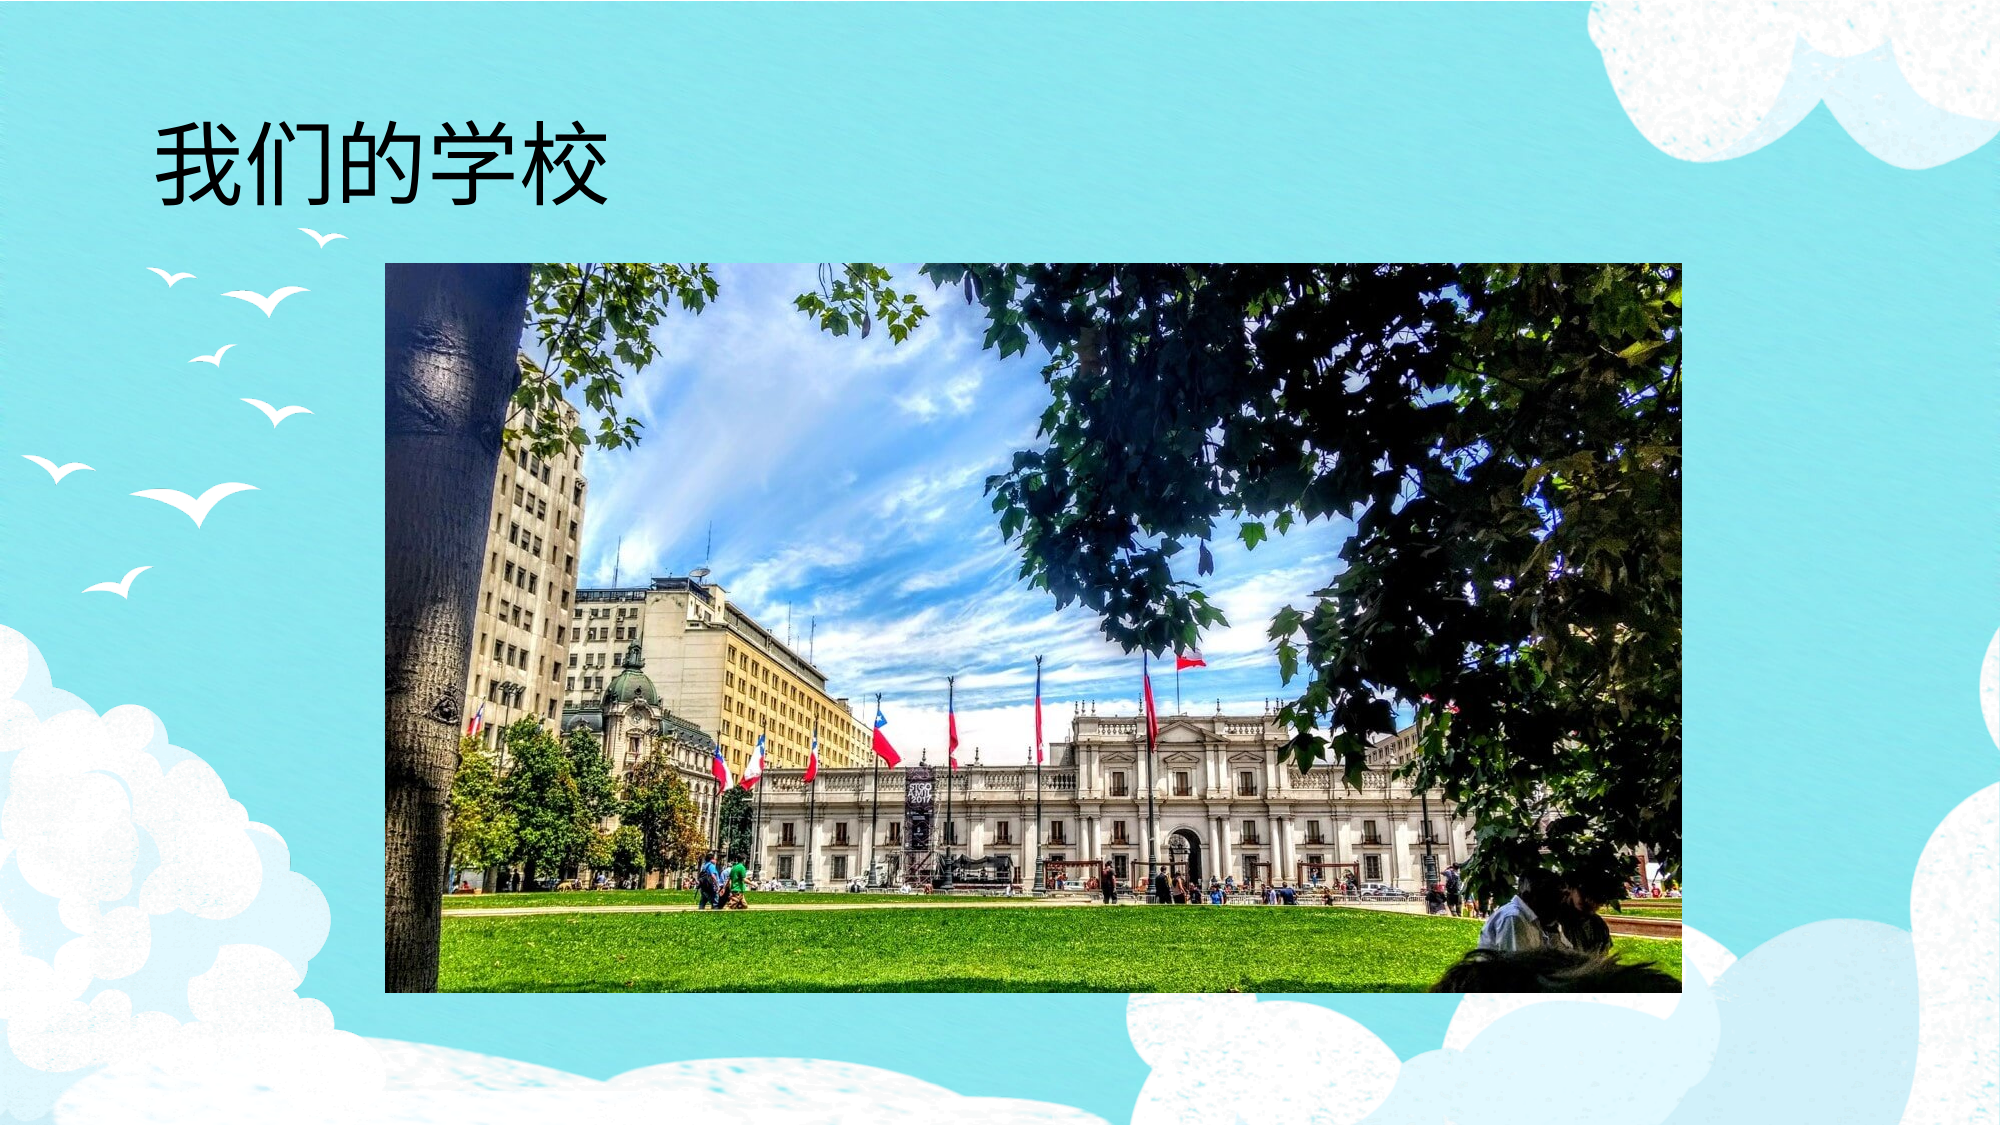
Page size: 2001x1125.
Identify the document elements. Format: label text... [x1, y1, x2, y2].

title 我们的学校 [137, 59, 1863, 278]
picture [0, 0, 2000, 1125]
